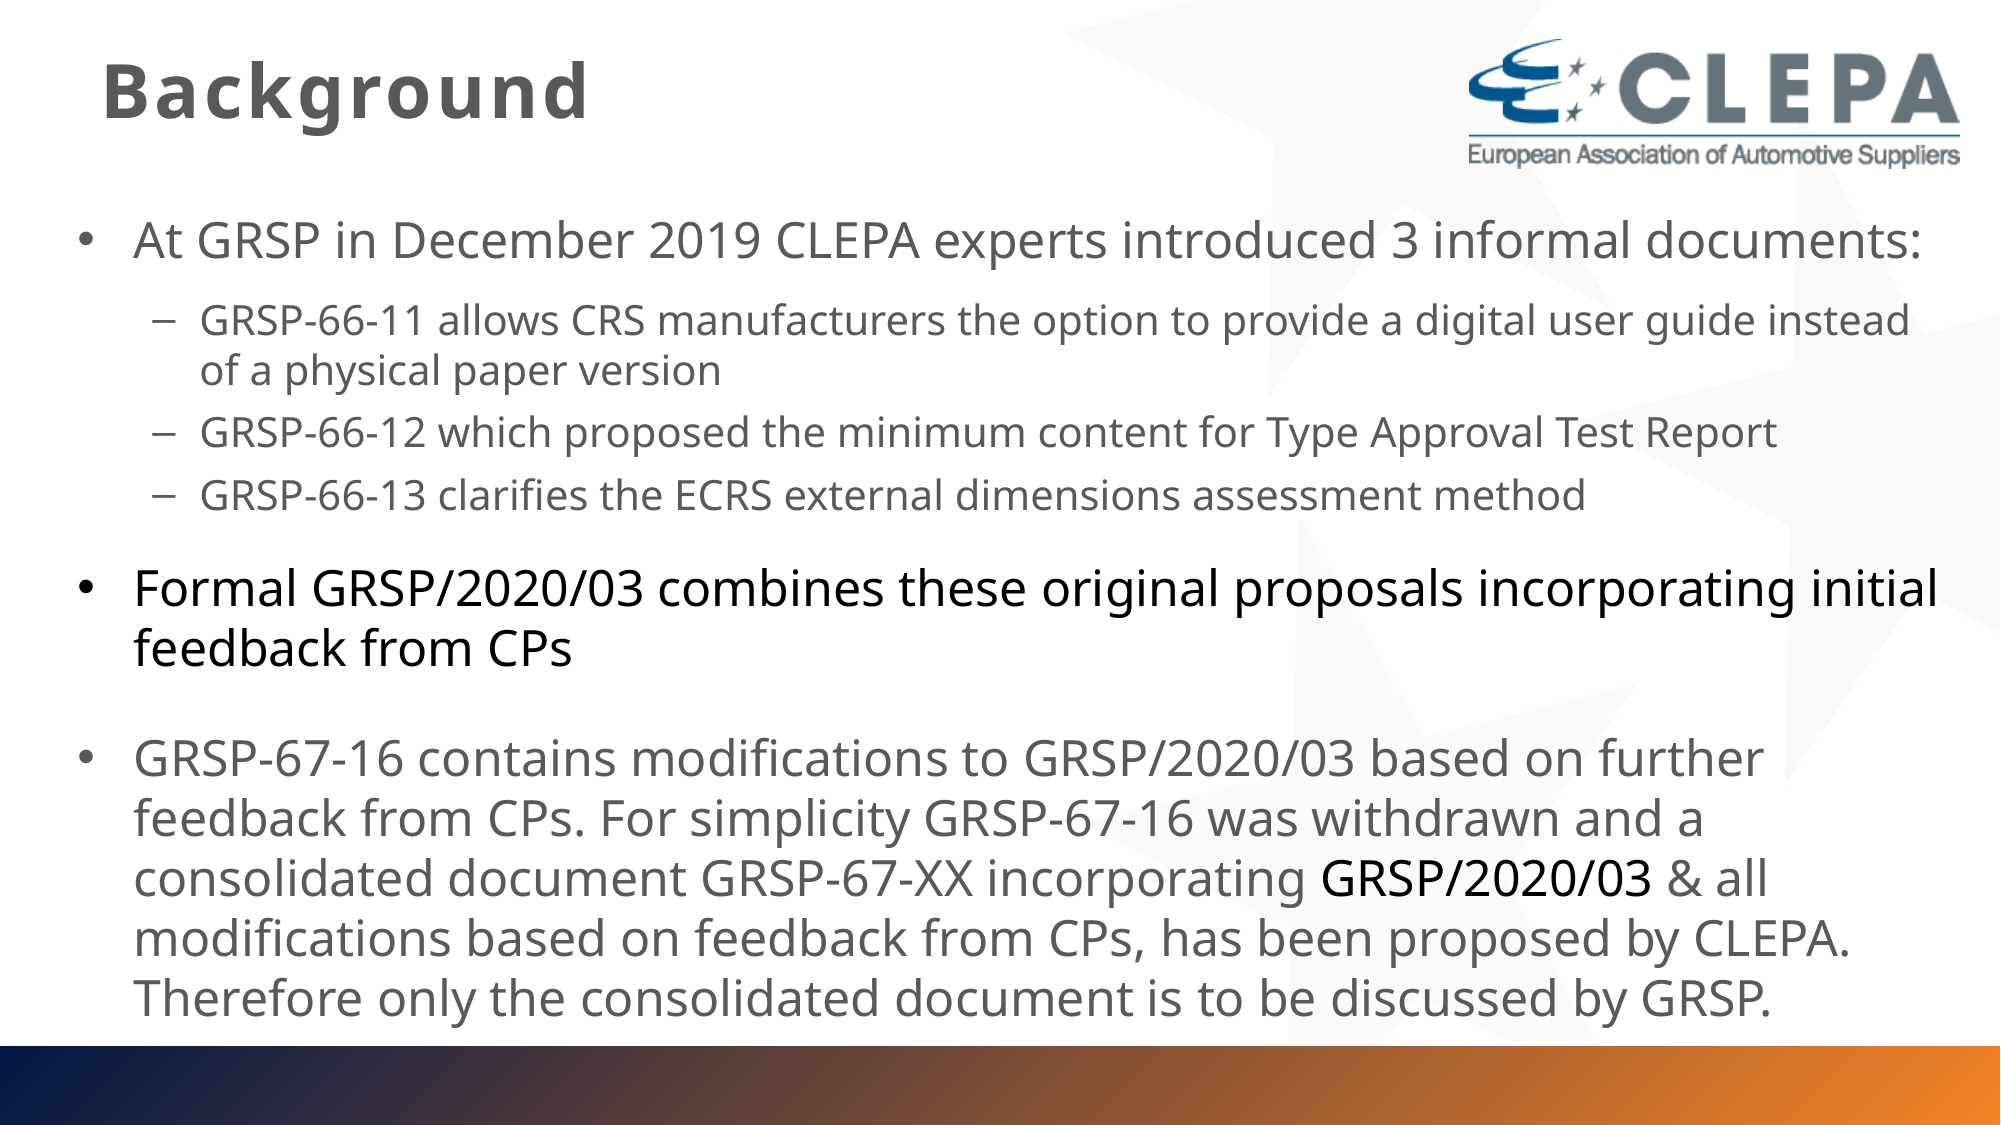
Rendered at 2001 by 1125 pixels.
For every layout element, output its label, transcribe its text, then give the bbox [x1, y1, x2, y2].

title Background [85, 58, 1277, 142]
picture [1469, 39, 1960, 169]
list At GRSP in December 2019 CLEPA experts introduced 3 informal documents: GRSP-66-11 allows CRS manufacturers the option to provide a digital user guide instead of a physical paper version GRSP-66-12 which proposed the minimum content for Type Approval Test Report GRSP-66-13 clarifies the ECRS external dimensions assessment method Formal GRSP/2020/03 combines these original proposals incorporating initial feedback from CPs GRSP-67-16 contains modifications to GRSP/2020/03 based on further feedback from CPs. For simplicity GRSP-67-16 was withdrawn and a consolidated document GRSP-67-XX incorporating GRSP/2020/03 & all modifications based on feedback from CPs, has been proposed by CLEPA. Therefore only the consolidated document is to be discussed by GRSP. [62, 201, 1972, 1024]
